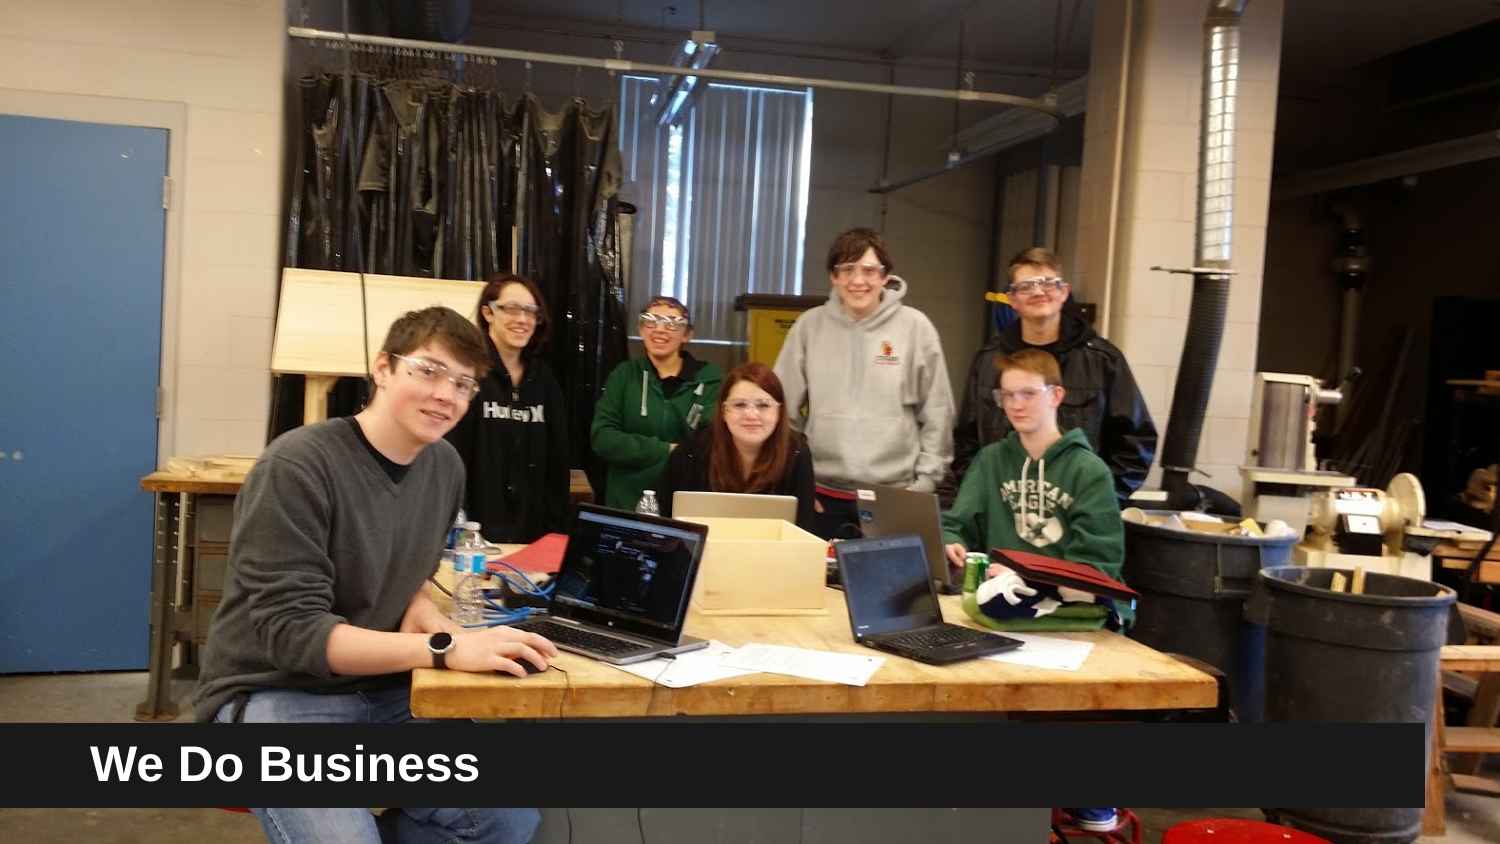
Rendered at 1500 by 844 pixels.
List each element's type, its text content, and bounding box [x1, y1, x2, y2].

picture [0, 0, 1500, 844]
list We Do Business [75, 719, 1425, 805]
